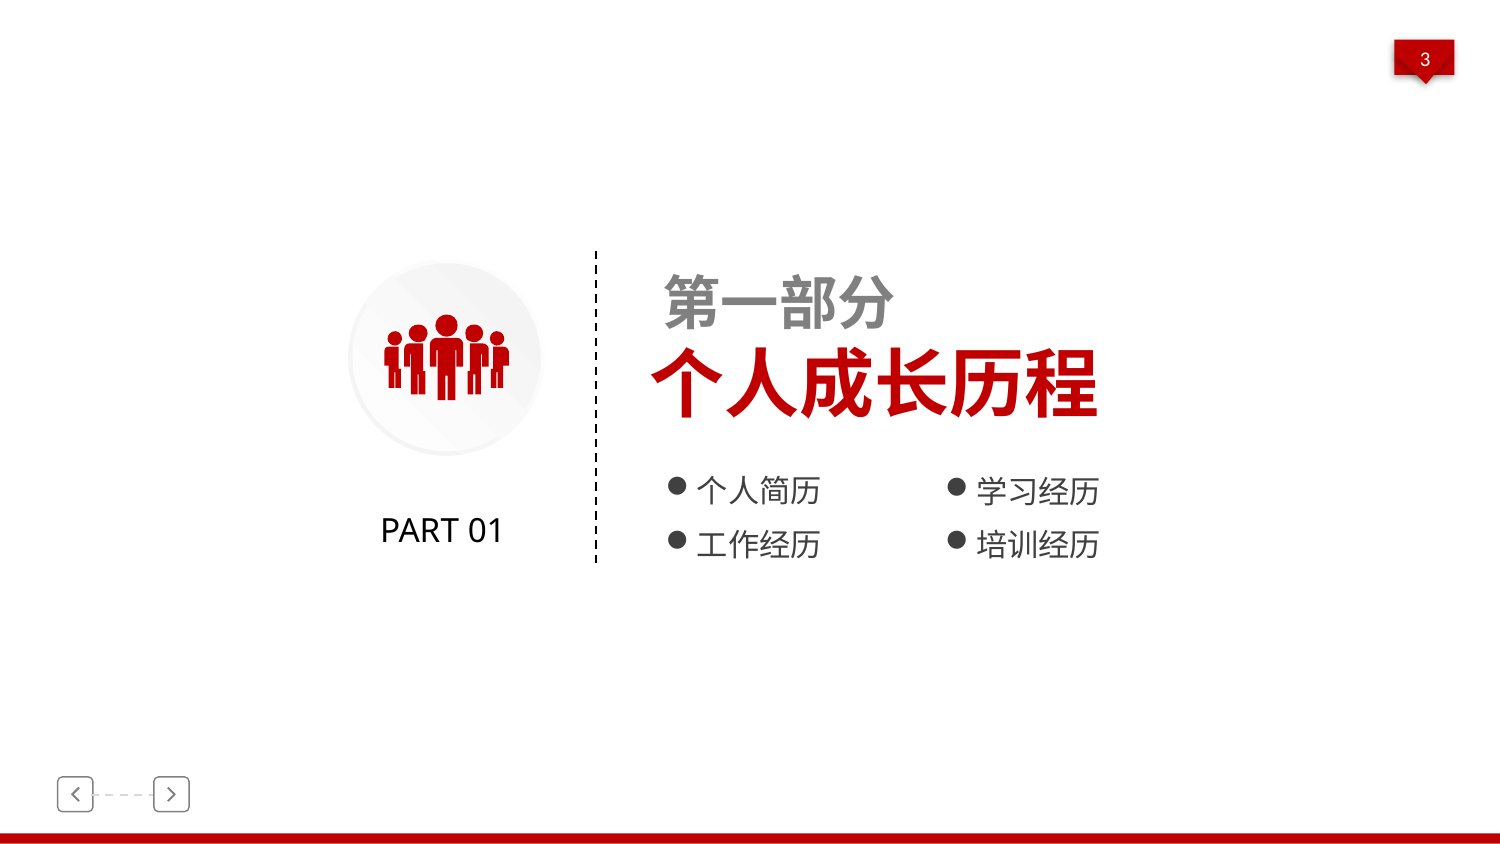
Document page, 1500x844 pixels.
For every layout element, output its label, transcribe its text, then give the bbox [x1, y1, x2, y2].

text_box 工作经历 [665, 525, 945, 563]
text_box 第一部分 个人成长历程 [634, 259, 1114, 434]
text_box PART 01 [380, 508, 529, 549]
text_box 个人简历 [665, 471, 996, 510]
text_box 学习经历 [945, 472, 1275, 510]
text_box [348, 258, 545, 456]
text_box 培训经历 [945, 525, 1275, 564]
